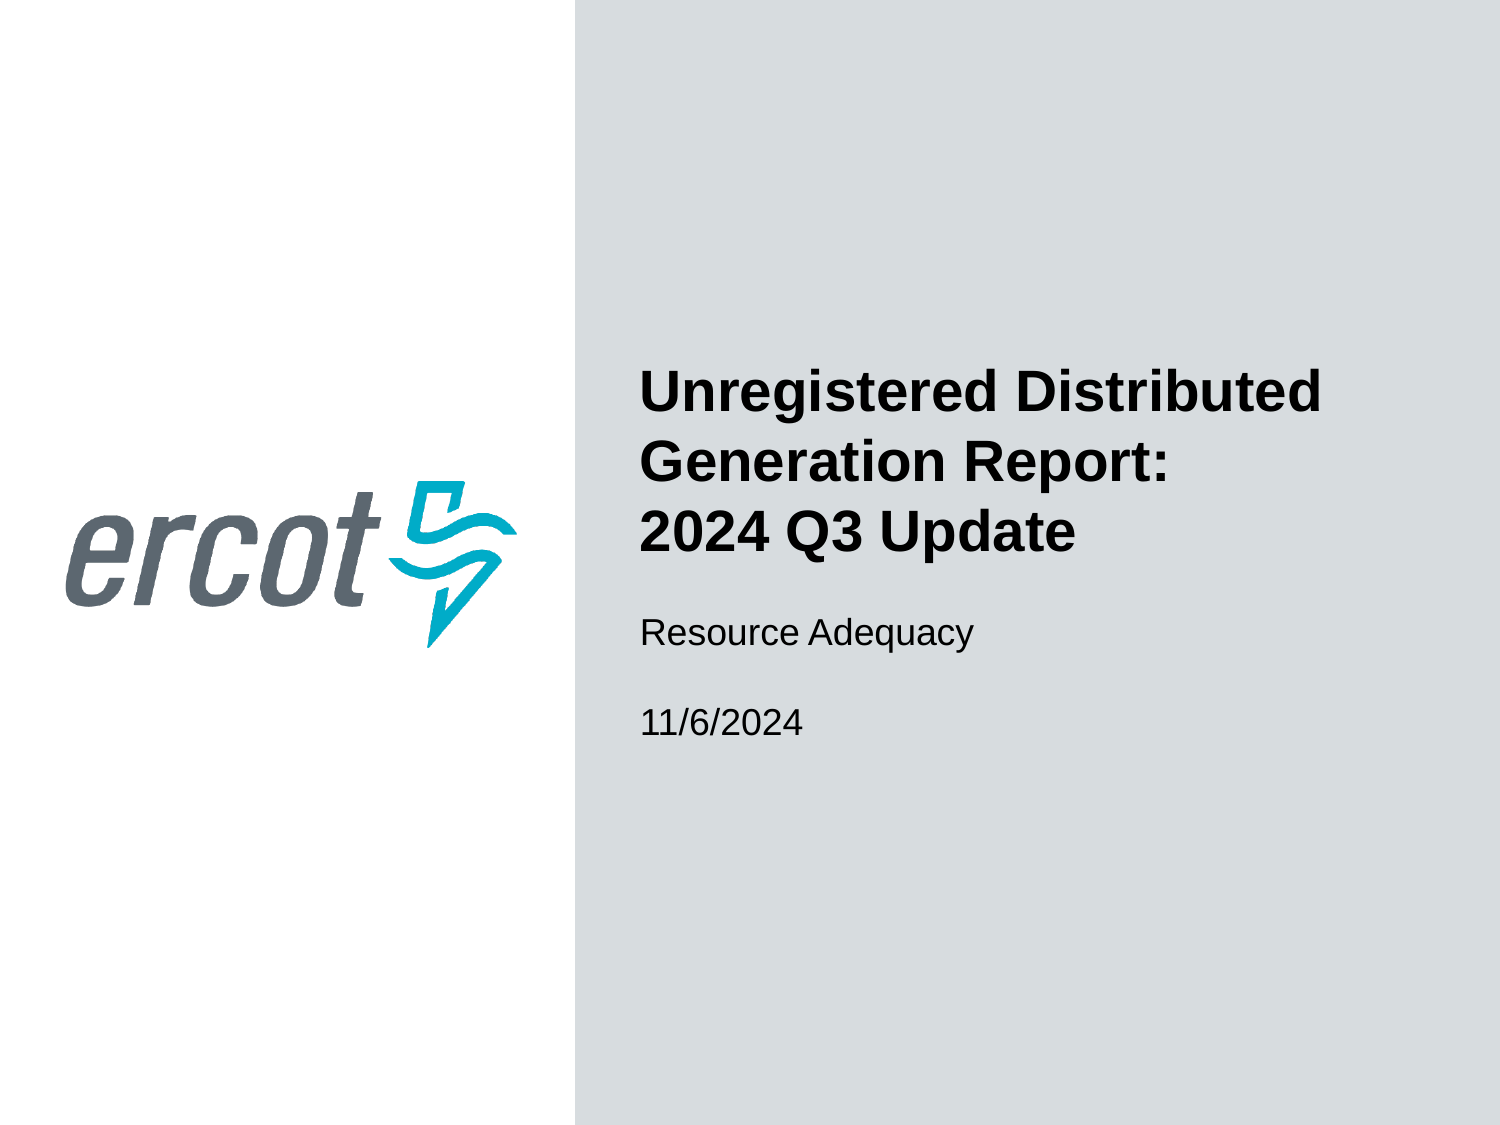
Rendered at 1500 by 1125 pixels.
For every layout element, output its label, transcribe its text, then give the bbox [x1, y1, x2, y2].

text_box Unregistered Distributed Generation Report: 2024 Q3 Update Resource Adequacy 11/6/2024 [624, 345, 1500, 751]
picture [56, 471, 525, 654]
